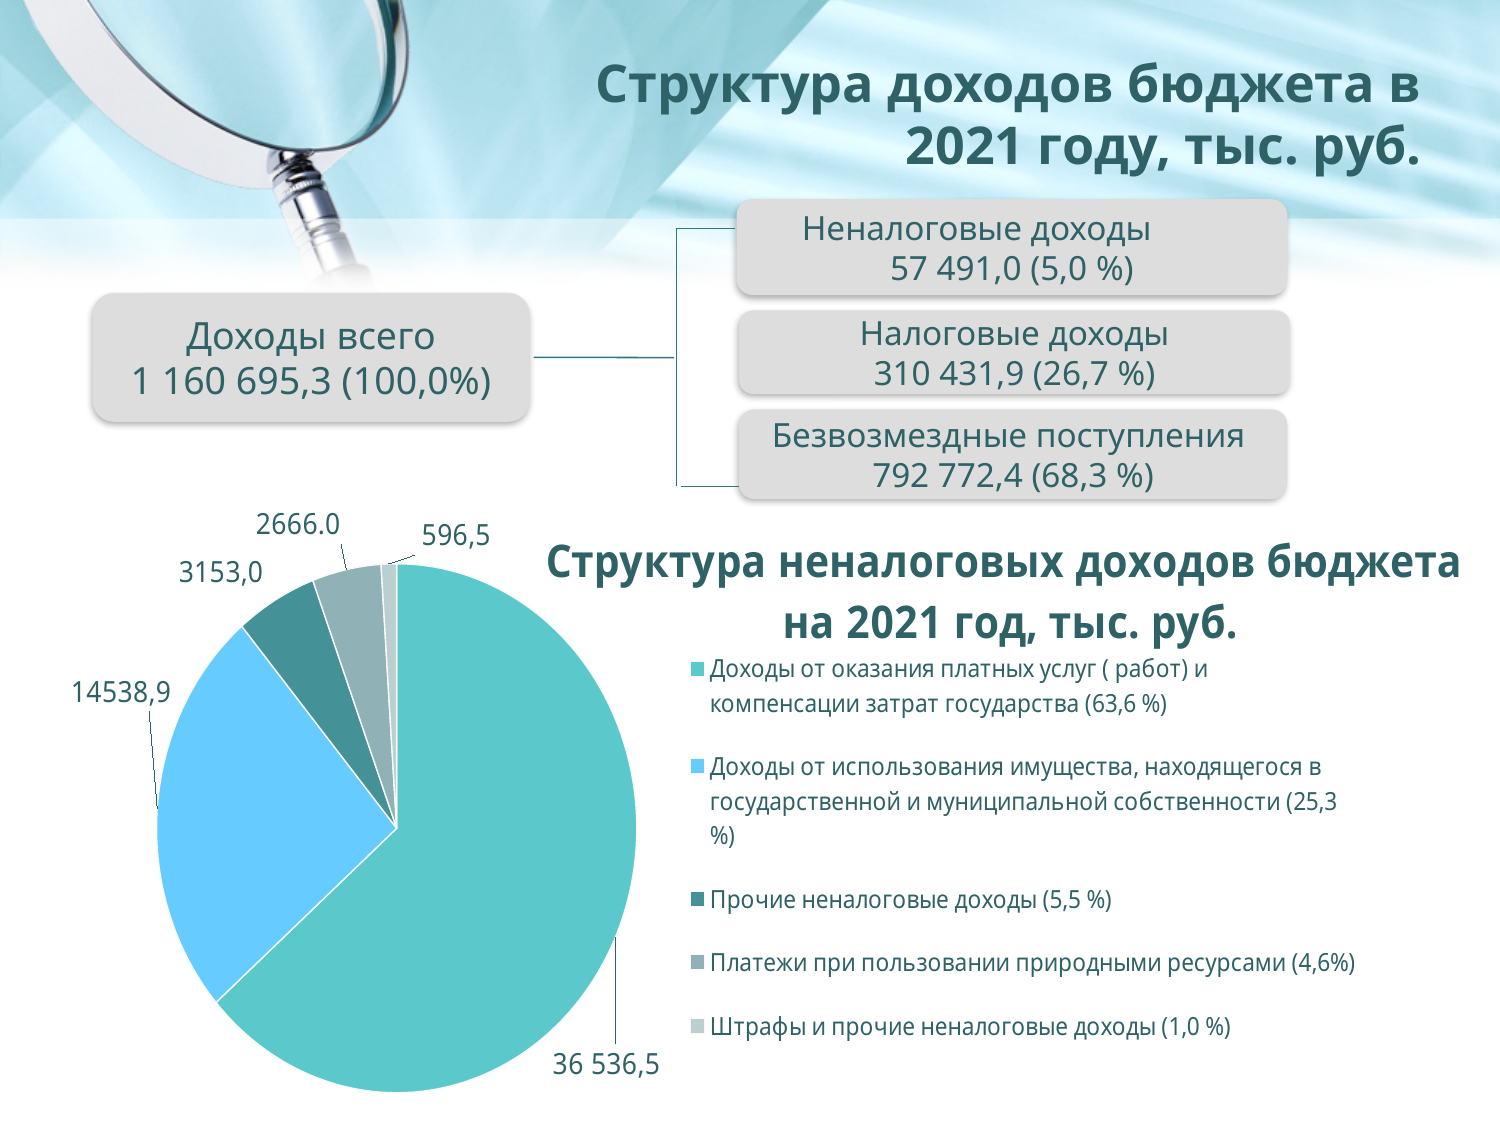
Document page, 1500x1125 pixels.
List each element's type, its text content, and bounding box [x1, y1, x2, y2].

text_box Налоговые доходы 310 431,9 (26,7 %) [740, 309, 1291, 395]
text_box Неналоговые доходы 57 491,0 (5,0 %) [735, 198, 1289, 296]
text_box Структура доходов бюджета в 2021 году, тыс. руб. [562, 42, 1437, 183]
text_box Доходы всего 1 160 695,3 (100,0%) [91, 292, 531, 423]
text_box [676, 228, 736, 487]
text_box Безвозмездные поступления 792 772,4 (68,3 %) [740, 408, 1289, 497]
chart [41, 498, 1483, 1125]
picture [0, 0, 1500, 1125]
